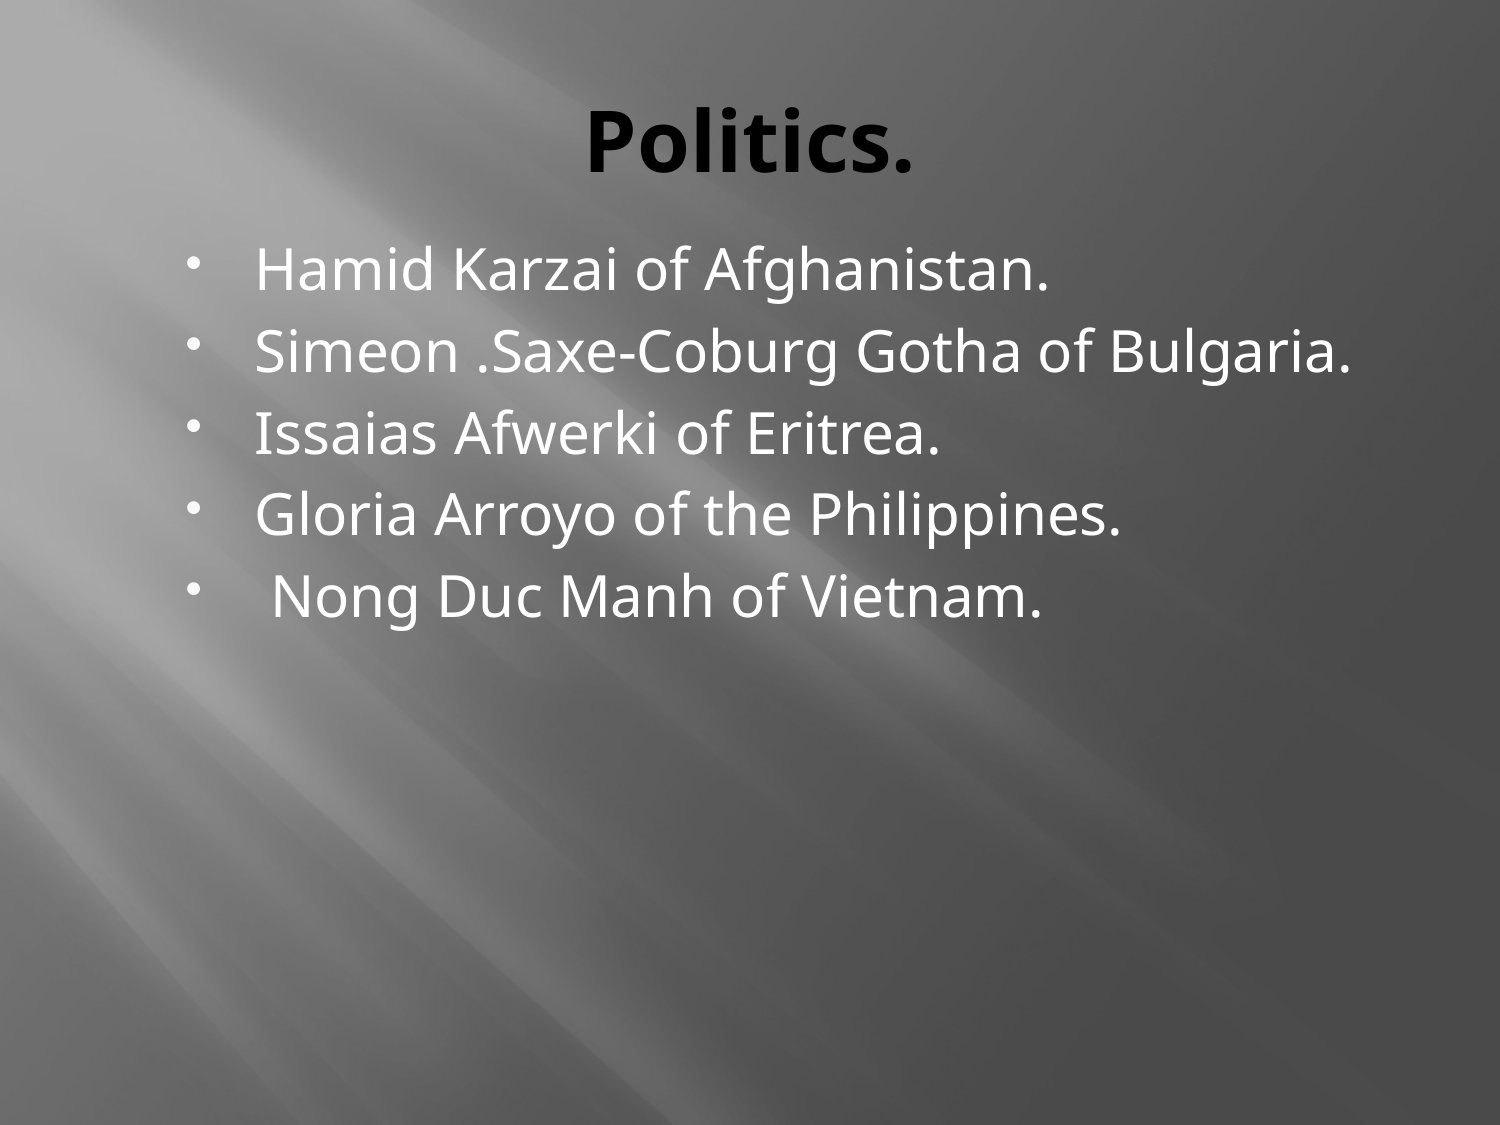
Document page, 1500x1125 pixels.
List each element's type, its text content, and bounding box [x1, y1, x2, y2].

list Hamid Karzai of Afghanistan. Simeon .Saxe-Coburg Gotha of Bulgaria. Issaias Afwerki of Eritrea. Gloria Arroyo of the Philippines. Nong Duc Manh of Vietnam. [150, 224, 1500, 998]
title Politics. [75, 45, 1425, 233]
